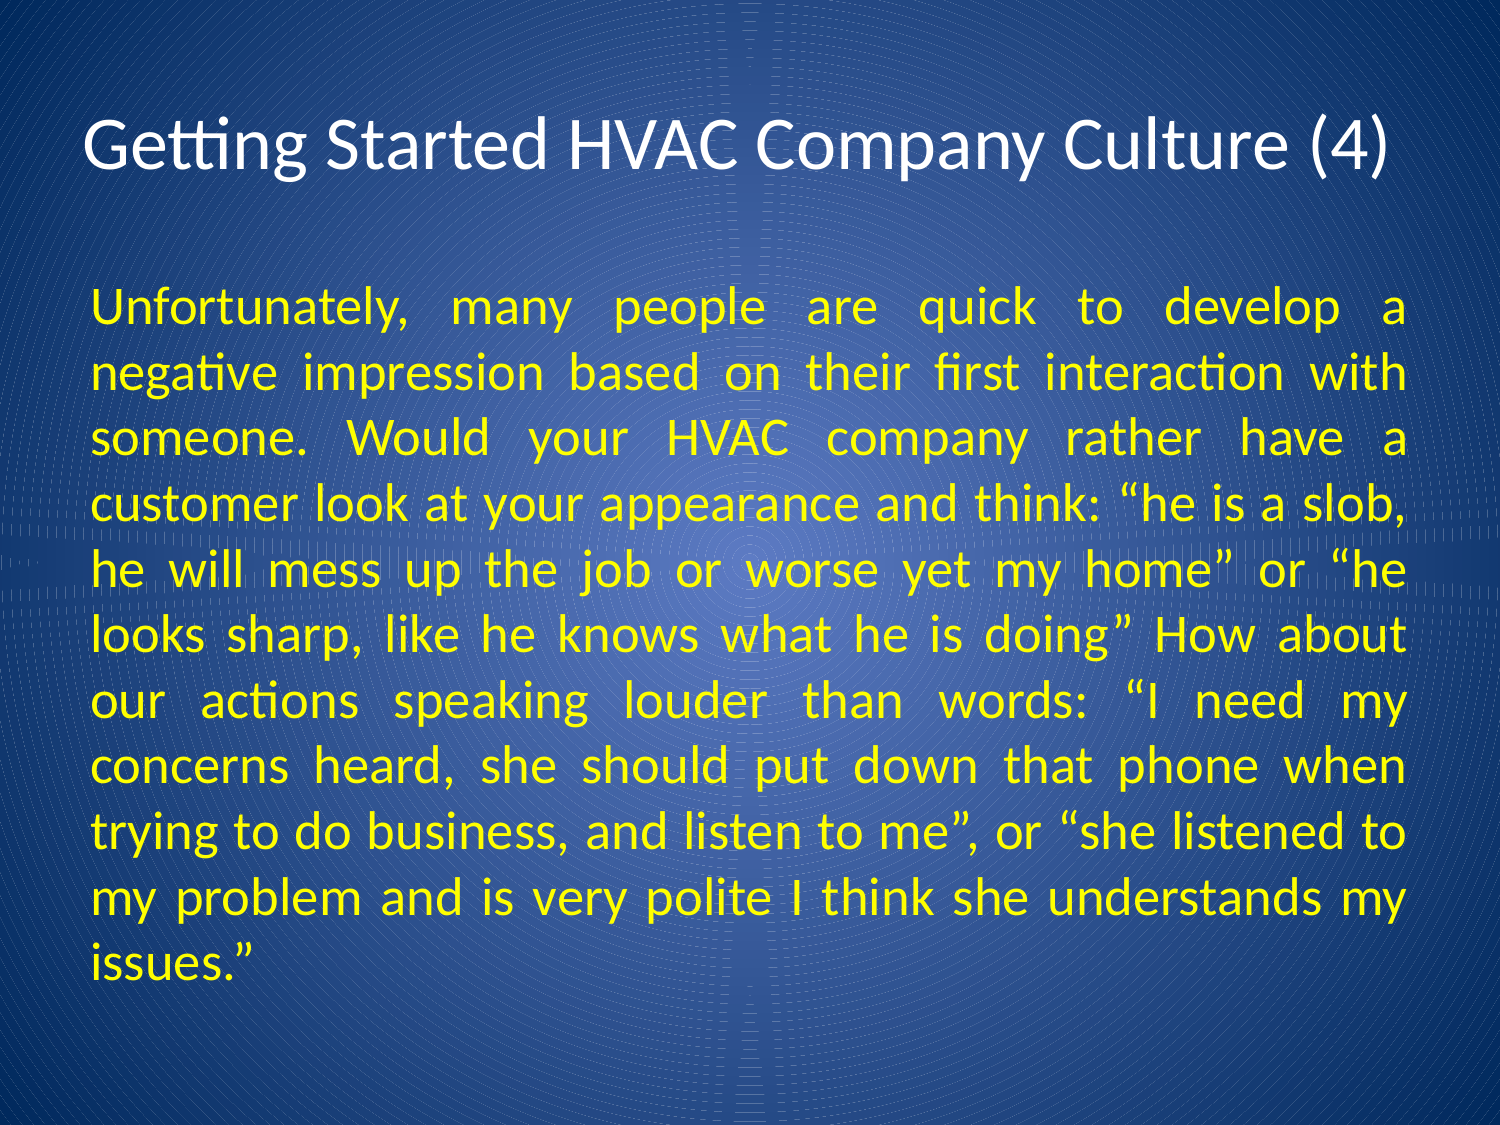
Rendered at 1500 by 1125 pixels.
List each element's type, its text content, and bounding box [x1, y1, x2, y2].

title Getting Started HVAC Company Culture (4) [37, 45, 1438, 233]
list Unfortunately, many people are quick to develop a negative impression based on their first interaction with someone. Would your HVAC company rather have a customer look at your appearance and think: “he is a slob, he will mess up the job or worse yet my home” or “he looks sharp, like he knows what he is doing” How about our actions speaking louder than words: “I need my concerns heard, she should put down that phone when trying to do business, and listen to me”, or “she listened to my problem and is very polite I think she understands my issues.” [75, 262, 1425, 1005]
